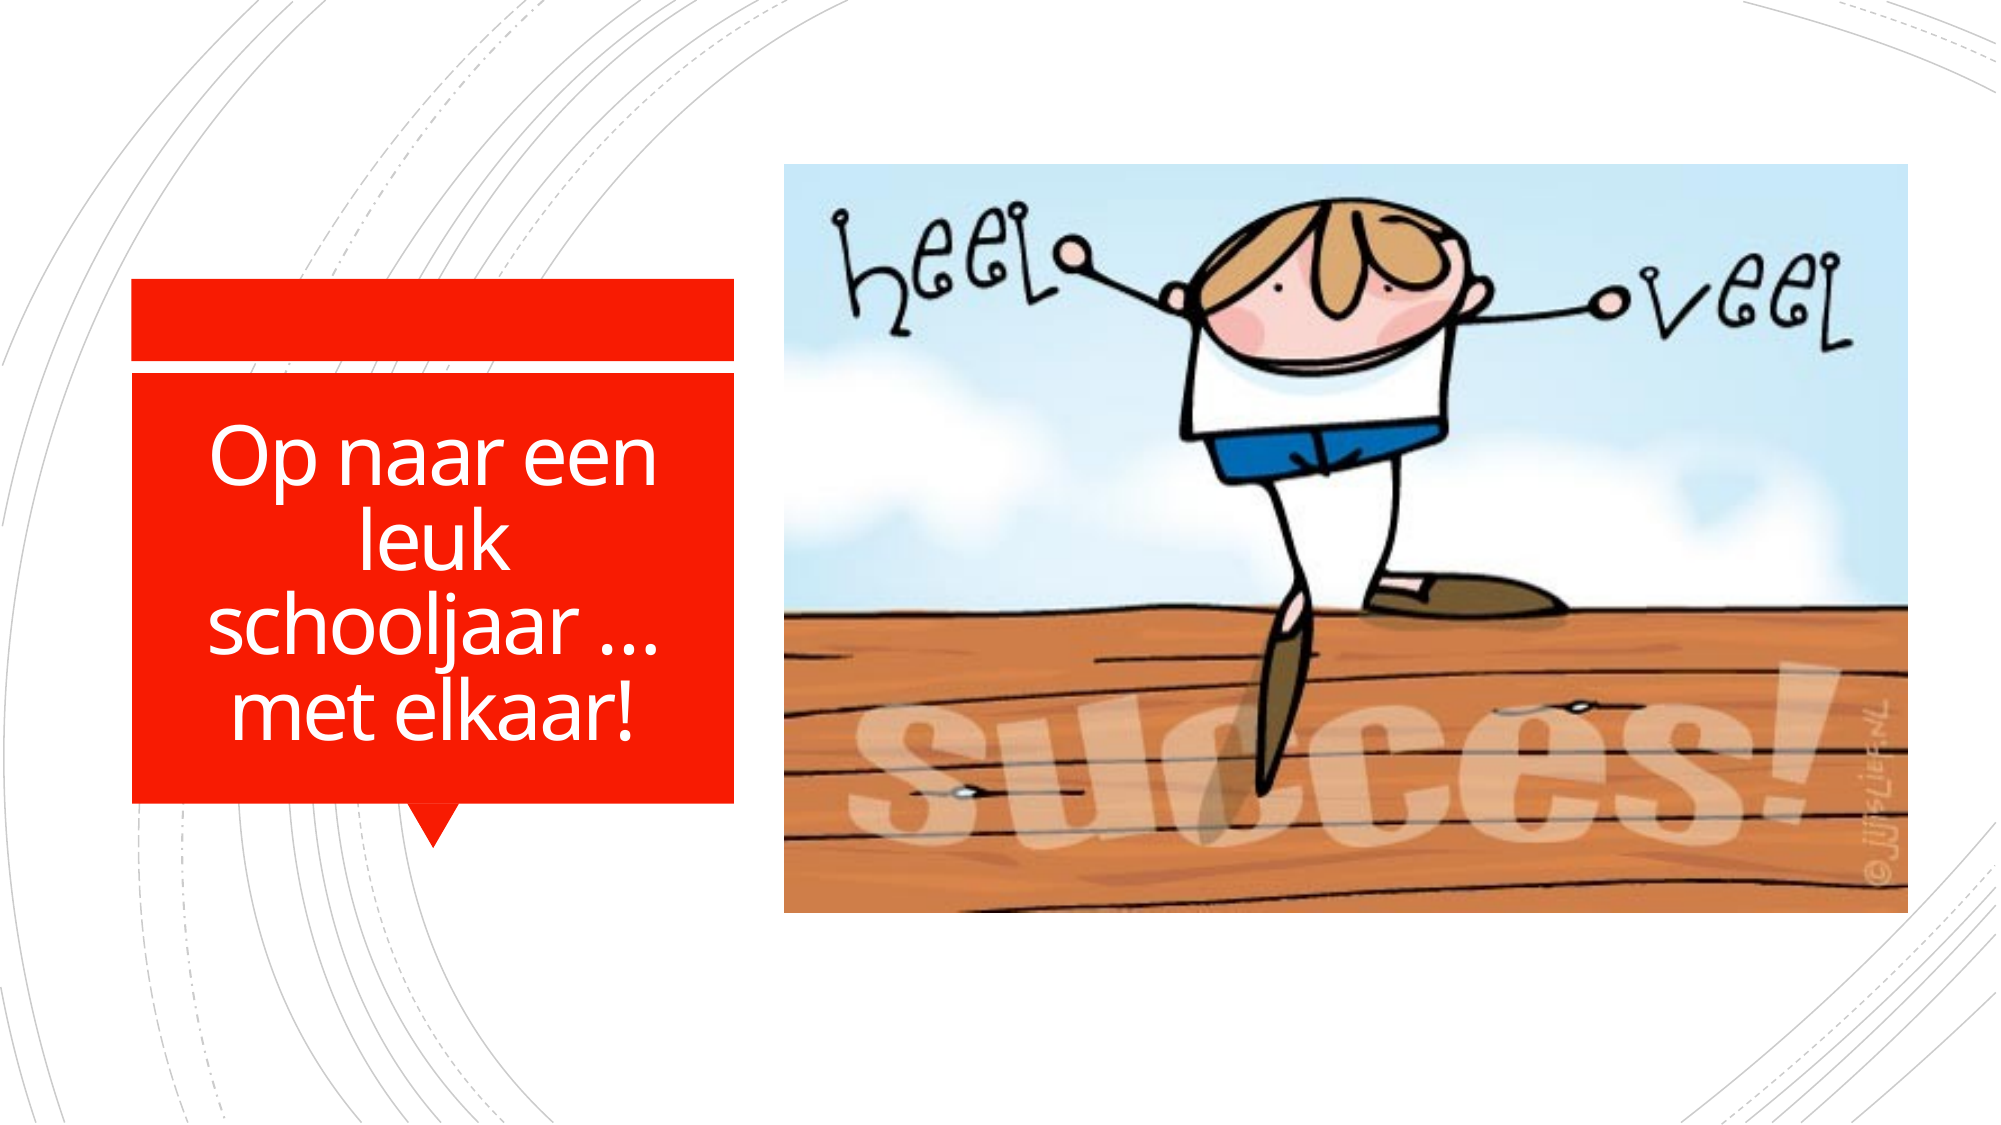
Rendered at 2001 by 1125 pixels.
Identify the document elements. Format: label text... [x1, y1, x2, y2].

title Op naar een leuk schooljaar … met elkaar! [145, 385, 720, 789]
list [784, 164, 1908, 914]
